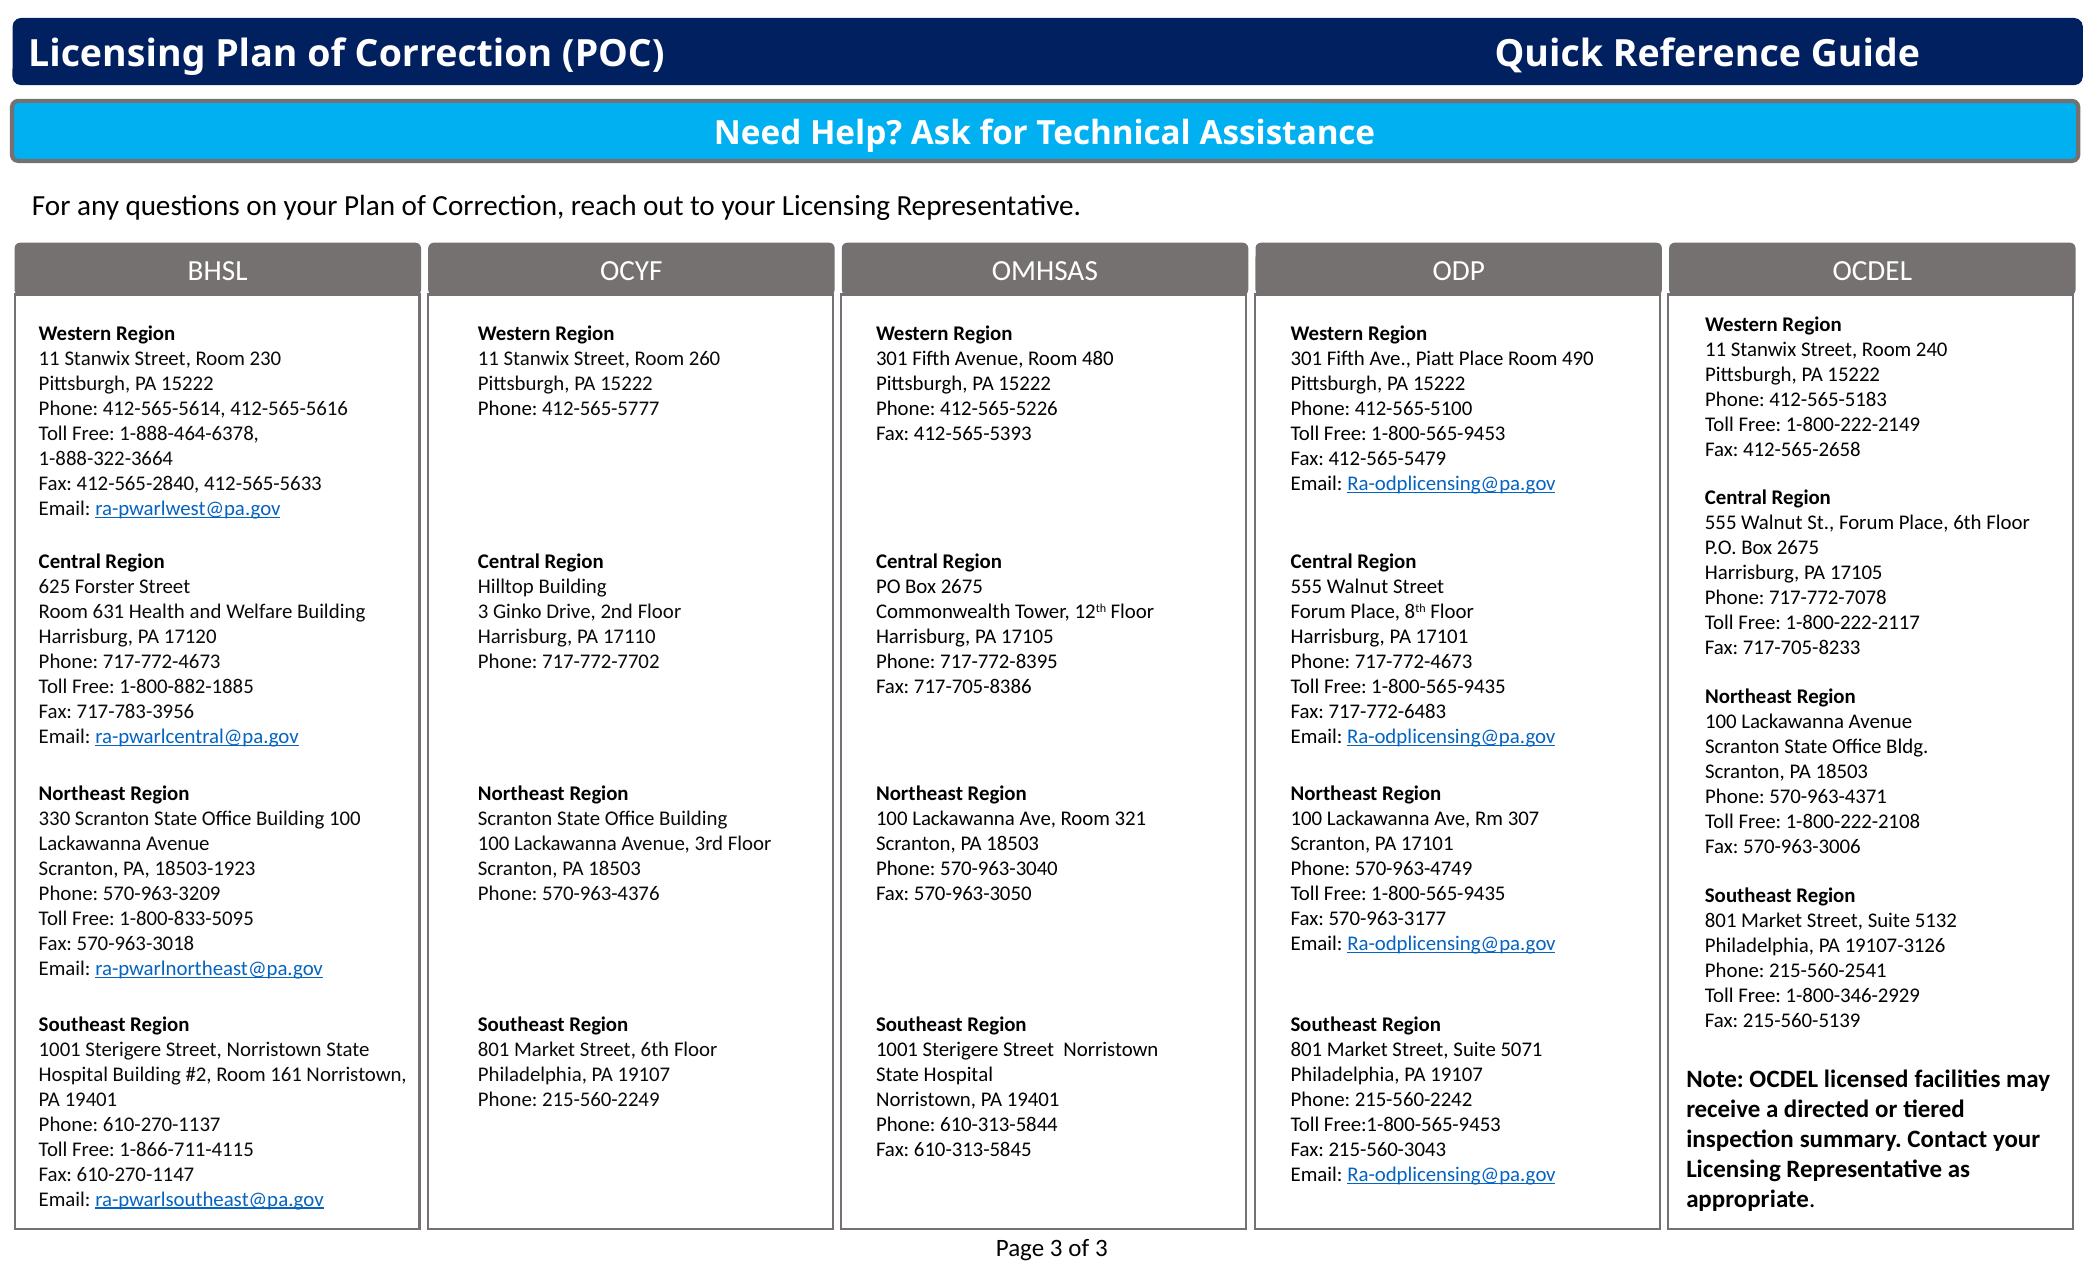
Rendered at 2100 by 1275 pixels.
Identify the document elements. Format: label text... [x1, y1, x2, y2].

text_box Licensing Plan of Correction (POC) Quick Reference Guide [14, 20, 2081, 84]
text_box OCYF [428, 242, 835, 293]
text_box Northeast Region 100 Lackawanna Avenue Scranton State Office Bldg. Scranton, PA 18503 Phone: 570-963-4371 Toll Free: 1-800-222-2108 Fax: 570-963-3006 [1690, 675, 2033, 865]
text_box [1254, 293, 1661, 1223]
text_box [840, 293, 1247, 1223]
text_box For any questions on your Plan of Correction, reach out to your Licensing Representative. [17, 178, 1440, 229]
text_box ODP [1255, 242, 1662, 293]
text_box Southeast Region 801 Market Street, Suite 5132 Philadelphia, PA 19107-3126 Phone: 215-560-2541 Toll Free: 1-800-346-2929 Fax: 215-560-5139 [1690, 874, 2054, 1039]
text_box Southeast Region 1001 Sterigere Street, Norristown State Hospital Building #2, Room 161 Norristown, PA 19401 Phone: 610-270-1137 Toll Free: 1-866-711-4115 Fax: 610-270-1147 Email: ra-pwarlsoutheast@pa.gov [24, 1002, 423, 1218]
text_box [427, 293, 834, 1223]
text_box OCDEL [1669, 242, 2076, 294]
text_box Western Region 11 Stanwix Street, Room 230 Pittsburgh, PA 15222 Phone: 412-565-5614, 412-565-5616 Toll Free: 1-888-464-6378, 1-888-322-3664 Fax: 412-565-2840, 412-565-5633 Email: ra-pwarlwest@pa.gov [24, 312, 404, 528]
text_box Western Region 11 Stanwix Street, Room 240 Pittsburgh, PA 15222 Phone: 412-565-5183 Toll Free: 1-800-222-2149 Fax: 412-565-2658 [1690, 303, 2006, 468]
text_box BHSL [14, 242, 422, 296]
text_box [14, 293, 421, 1230]
text_box Northeast Region 330 Scranton State Office Building 100 Lackawanna Avenue Scranton, PA, 18503-1923 Phone: 570-963-3209 Toll Free: 1-800-833-5095 Fax: 570-963-3018 Email: ra-pwarlnortheast@pa.gov [24, 772, 404, 987]
text_box Need Help? Ask for Technical Assistance [11, 100, 2079, 161]
text_box [1667, 293, 2074, 1223]
text_box Central Region 555 Walnut St., Forum Place, 6th Floor P.O. Box 2675 Harrisburg, PA 17105 Phone: 717-772-7078 Toll Free: 1-800-222-2117 Fax: 717-705-8233 [1690, 476, 2054, 667]
text_box OMHSAS [841, 242, 1249, 294]
text_box Note: OCDEL licensed facilities may receive a directed or tiered inspection summary. Contact your Licensing Representative as appropriate. [1671, 1055, 2073, 1220]
text_box Page 3 of 3 [21, 1223, 2083, 1269]
text_box Central Region 625 Forster Street Room 631 Health and Welfare Building Harrisburg, PA 17120 Phone: 717-772-4673 Toll Free: 1-800-882-1885 Fax: 717-783-3956 Email: ra-pwarlcentral@pa.gov [24, 540, 423, 756]
